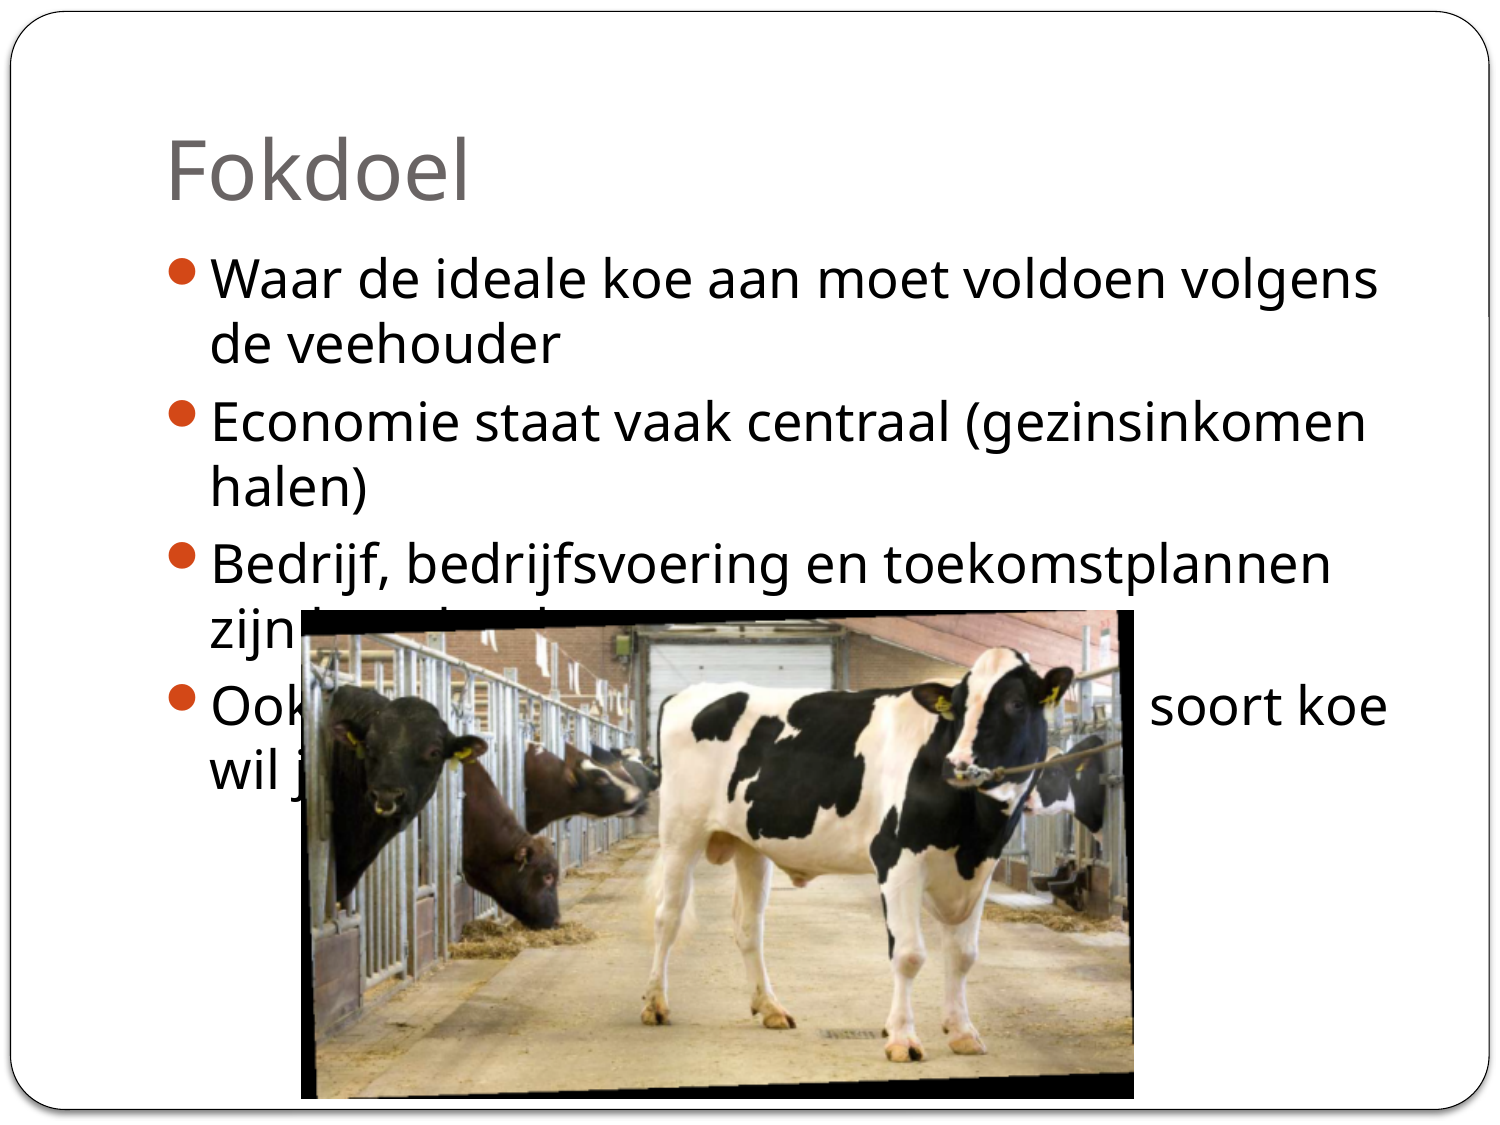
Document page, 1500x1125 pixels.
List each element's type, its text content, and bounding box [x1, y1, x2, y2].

picture [300, 609, 1134, 1099]
list Waar de ideale koe aan moet voldoen volgens de veehouder Economie staat vaak centraal (gezinsinkomen halen) Bedrijf, bedrijfsvoering en toekomstplannen zijn bepalend Ook emotionele kant – met wat voor soort koe wil je graag boeren [150, 237, 1425, 988]
title Fokdoel [150, 45, 1425, 233]
